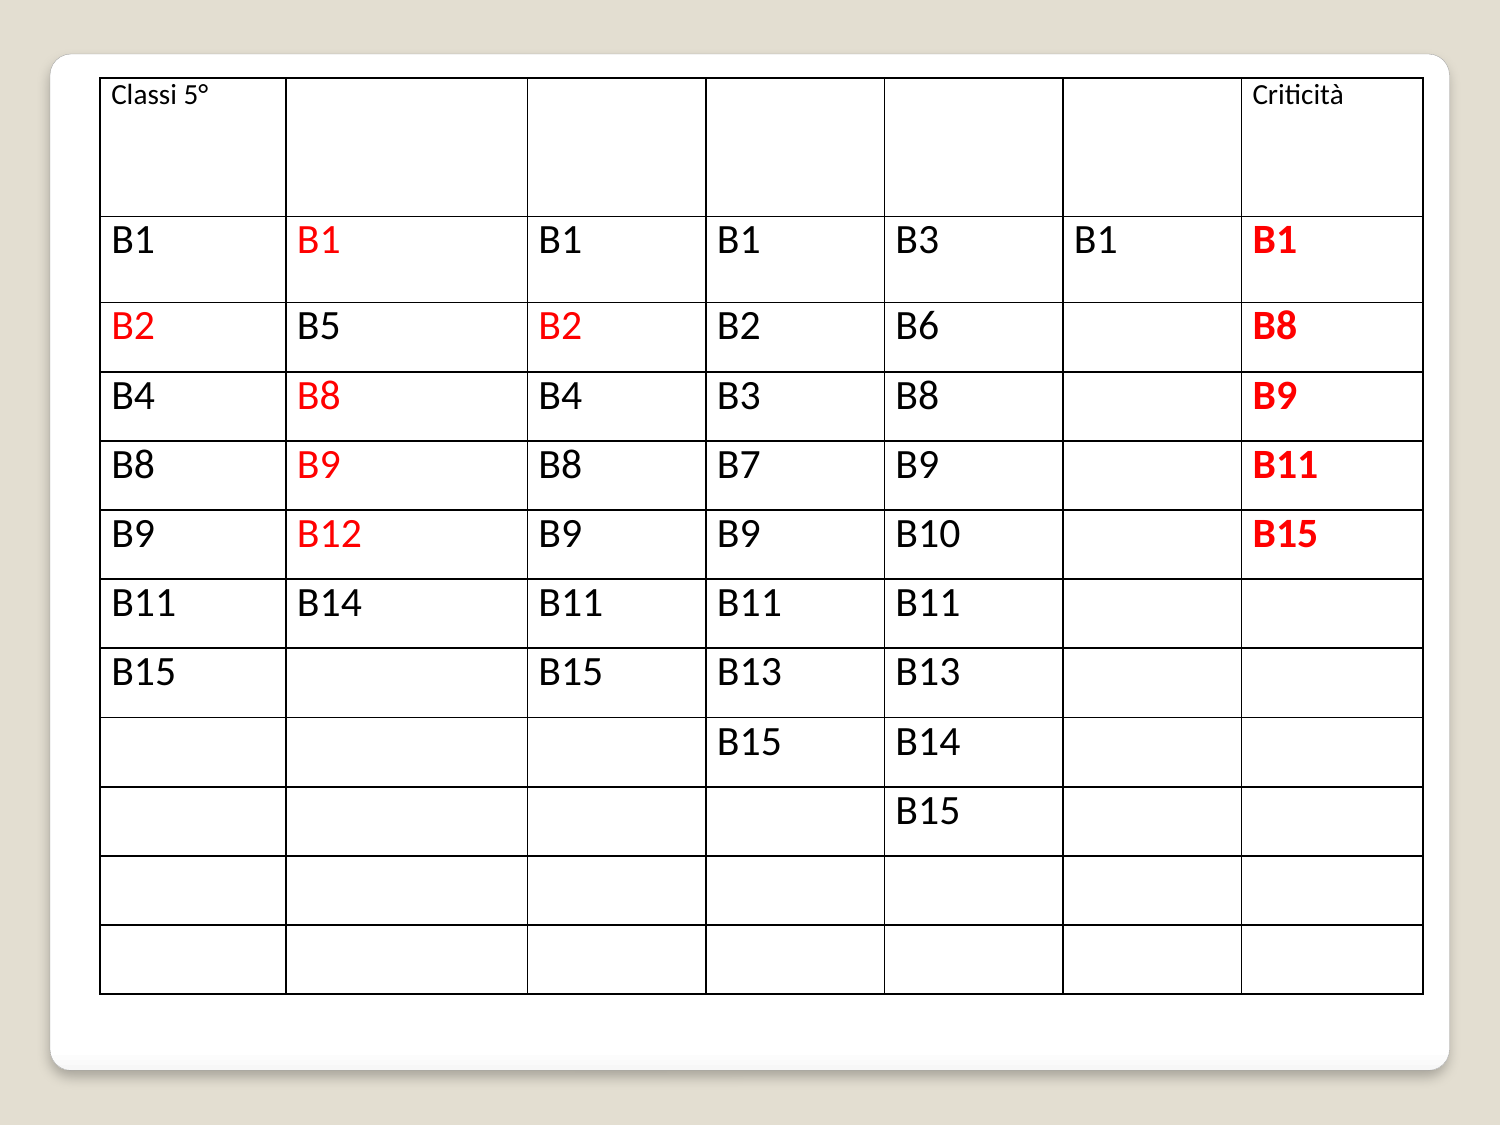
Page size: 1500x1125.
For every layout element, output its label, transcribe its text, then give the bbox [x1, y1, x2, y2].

table_header Classi 5° [101, 79, 285, 216]
table_cell [1064, 511, 1241, 578]
table_cell B3 [885, 217, 1062, 302]
table_cell [1242, 788, 1422, 855]
table_cell [885, 926, 1062, 993]
table_cell [528, 788, 705, 855]
table_header [707, 79, 884, 216]
table_cell [101, 718, 285, 786]
table_cell B11 [528, 580, 705, 647]
table_cell B8 [287, 373, 527, 440]
table_cell [1064, 580, 1241, 647]
table_cell B5 [287, 303, 527, 371]
table_cell [885, 857, 1062, 924]
table_cell [1242, 649, 1422, 717]
table_cell B8 [101, 442, 285, 509]
table_cell B15 [528, 649, 705, 717]
table_cell B9 [101, 511, 285, 578]
table_cell B6 [885, 303, 1062, 371]
table_cell B11 [707, 580, 884, 647]
table_cell [101, 788, 285, 855]
table_cell B9 [885, 442, 1062, 509]
table_cell B9 [287, 442, 527, 509]
table_cell [528, 926, 705, 993]
table_cell B8 [528, 442, 705, 509]
table_cell B13 [707, 649, 884, 717]
table_cell B7 [707, 442, 884, 509]
table_cell [1064, 303, 1241, 371]
table_cell B1 [528, 217, 705, 302]
table_cell [1064, 718, 1241, 786]
table_cell B4 [101, 373, 285, 440]
table_cell B15 [707, 718, 884, 786]
table_cell B14 [885, 718, 1062, 786]
table_cell B1 [287, 217, 527, 302]
table_cell B15 [1242, 511, 1422, 578]
table_cell [1064, 926, 1241, 993]
table_cell B15 [101, 649, 285, 717]
table_cell B2 [707, 303, 884, 371]
table_cell B9 [1242, 373, 1422, 440]
table_cell [287, 926, 527, 993]
table_cell B1 [1242, 217, 1422, 302]
table_cell [287, 857, 527, 924]
table_cell B13 [885, 649, 1062, 717]
table_cell [1064, 442, 1241, 509]
table_cell B12 [287, 511, 527, 578]
table_cell [707, 788, 884, 855]
table_cell B11 [885, 580, 1062, 647]
table_cell B1 [707, 217, 884, 302]
table_cell [1064, 373, 1241, 440]
table_cell B1 [1064, 217, 1241, 302]
table_cell B2 [528, 303, 705, 371]
table_header [1064, 79, 1241, 216]
table_cell [707, 926, 884, 993]
table_cell [1242, 857, 1422, 924]
table_header Criticità [1242, 79, 1422, 216]
table_cell [1242, 926, 1422, 993]
table_header [287, 79, 527, 216]
table_cell [287, 718, 527, 786]
table_cell [1242, 718, 1422, 786]
table_cell B8 [885, 373, 1062, 440]
table_cell B3 [707, 373, 884, 440]
table_cell [707, 857, 884, 924]
table_cell B9 [707, 511, 884, 578]
table_cell [528, 857, 705, 924]
table_cell B10 [885, 511, 1062, 578]
table_cell [528, 718, 705, 786]
table_cell B14 [287, 580, 527, 647]
table_cell [287, 788, 527, 855]
table_cell [1064, 788, 1241, 855]
table_cell [1064, 649, 1241, 717]
table_cell B4 [528, 373, 705, 440]
table_cell [101, 857, 285, 924]
table_cell B9 [528, 511, 705, 578]
table_cell [287, 649, 527, 717]
table_cell B11 [1242, 442, 1422, 509]
table_cell B15 [885, 788, 1062, 855]
table_cell B2 [101, 303, 285, 371]
table_header [885, 79, 1062, 216]
table_cell [1242, 580, 1422, 647]
table_cell [1064, 857, 1241, 924]
table_cell B11 [101, 580, 285, 647]
table_cell B1 [101, 217, 285, 302]
table_header [528, 79, 705, 216]
table_cell [101, 926, 285, 993]
table_cell B8 [1242, 303, 1422, 371]
